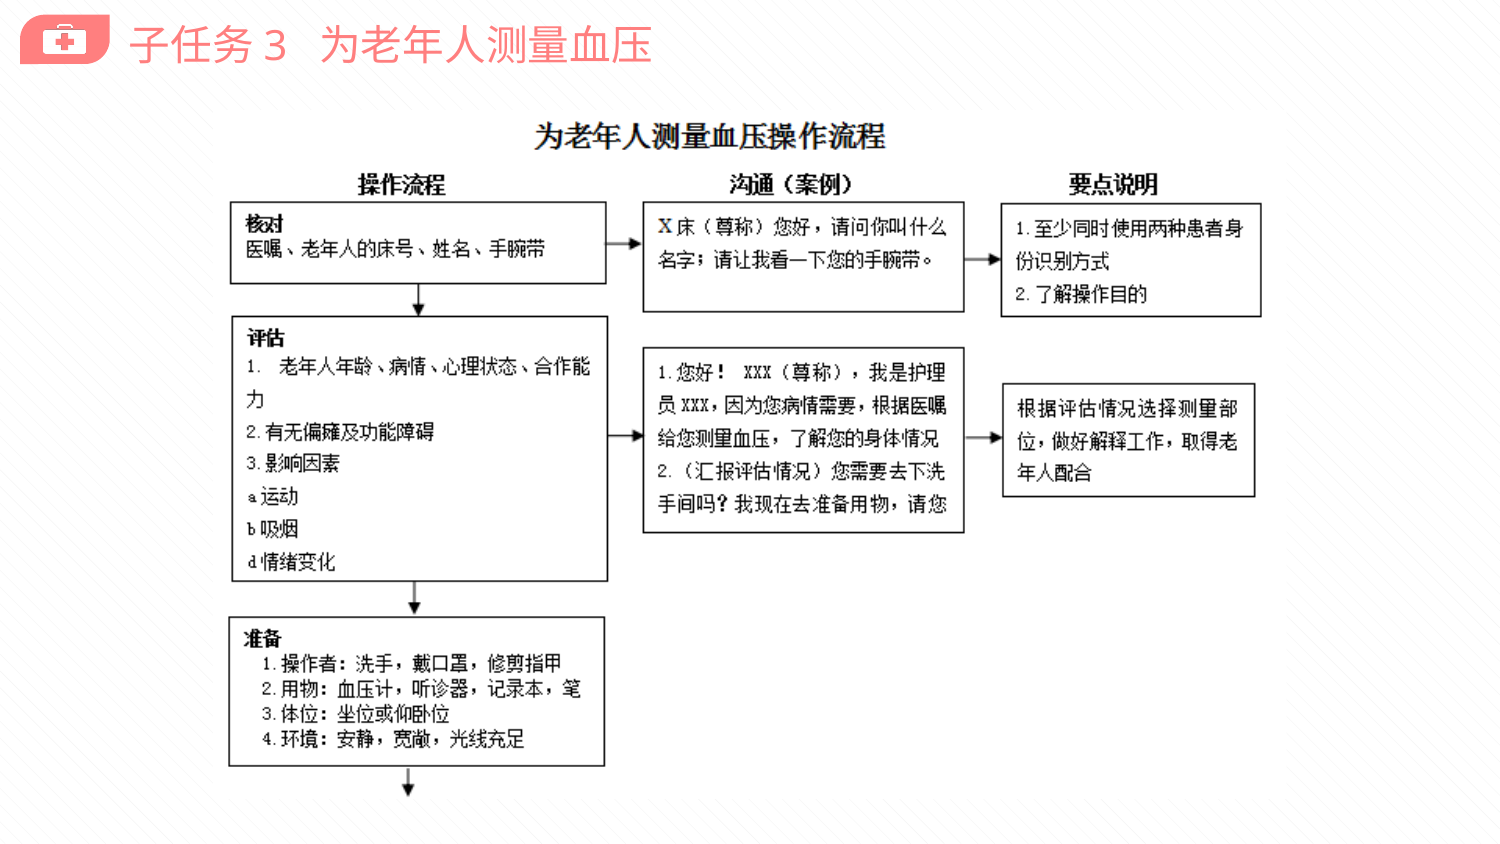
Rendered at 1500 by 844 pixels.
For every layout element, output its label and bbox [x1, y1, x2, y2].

picture [213, 110, 1287, 799]
text_box [19, 11, 863, 78]
